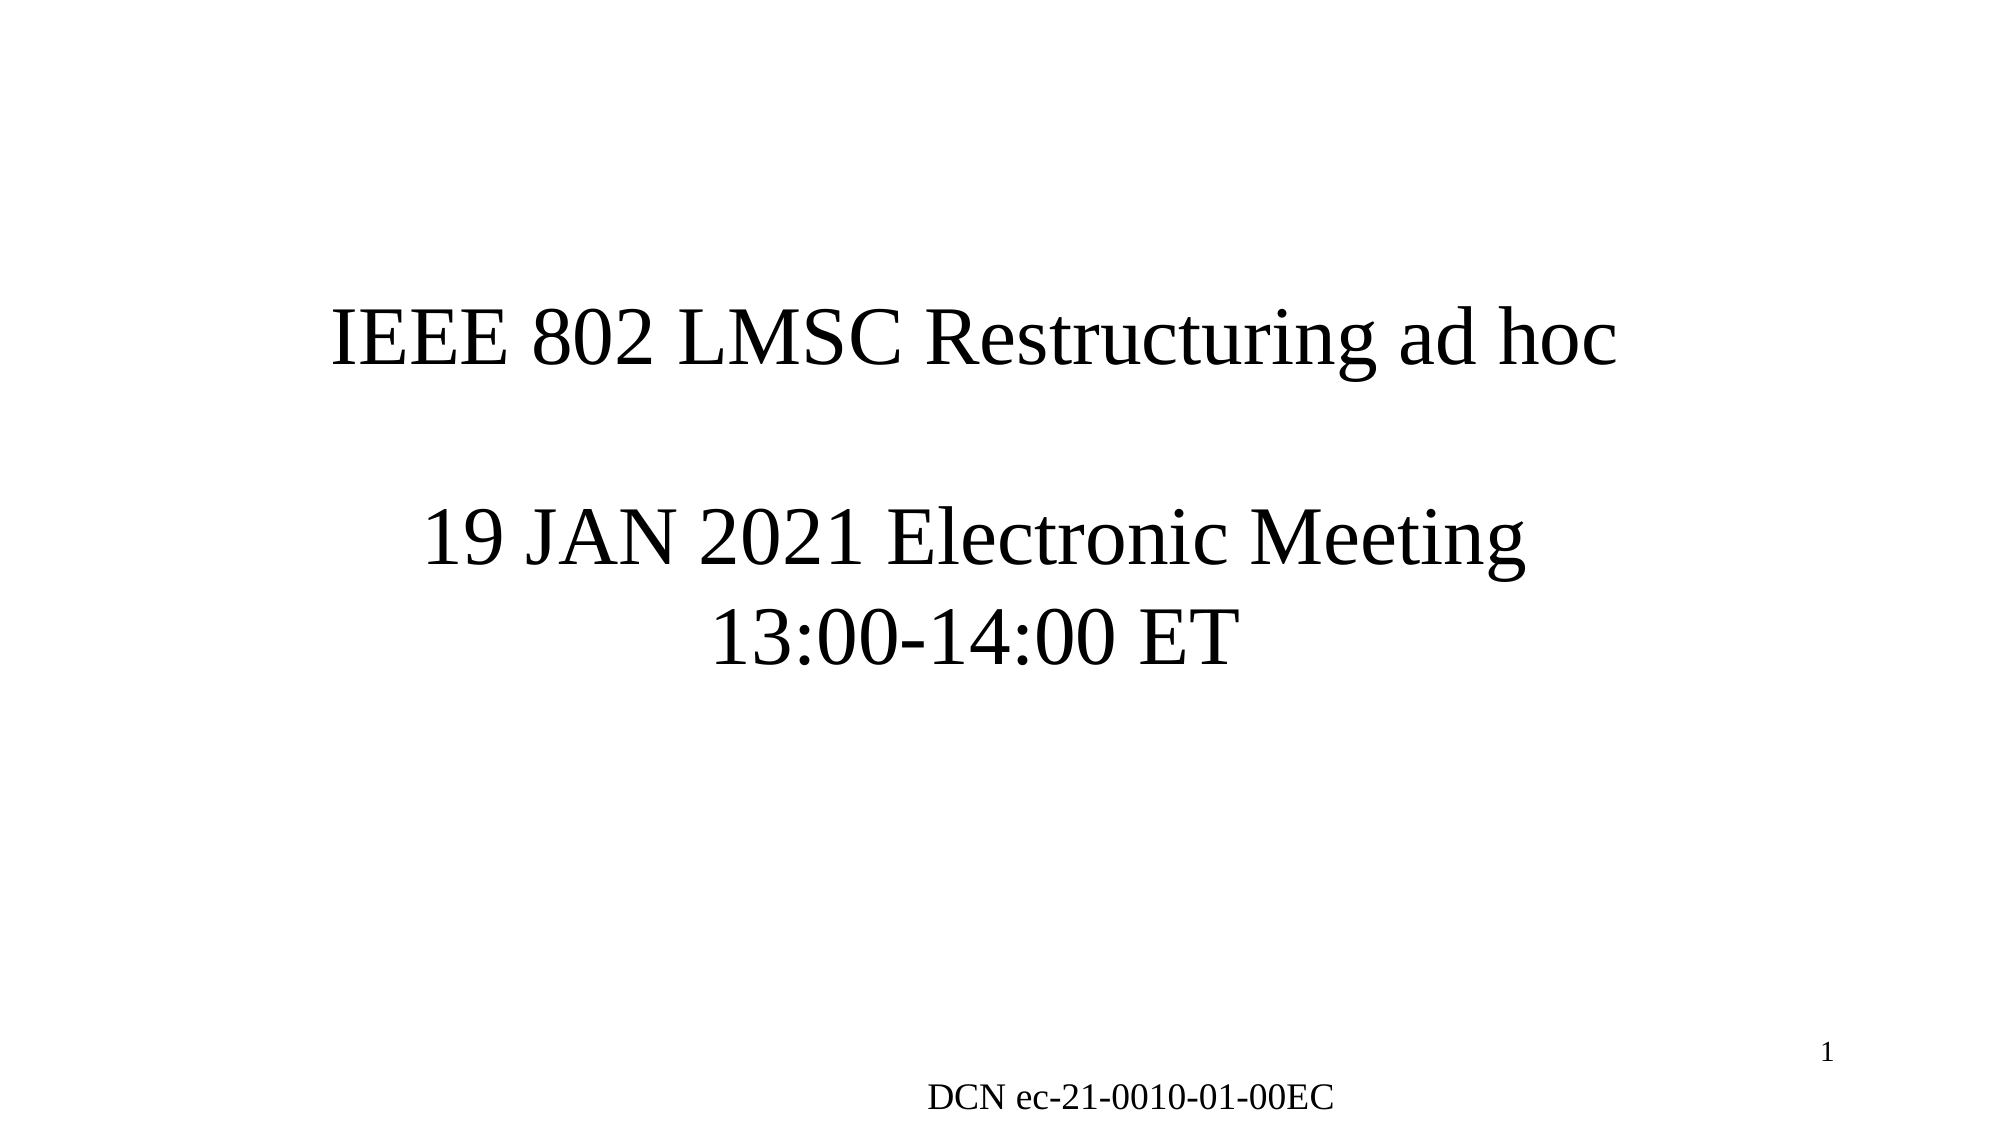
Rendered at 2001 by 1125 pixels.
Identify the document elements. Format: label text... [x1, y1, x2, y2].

text_box DCN ec-21-0010-01-00EC [912, 1064, 1780, 1125]
title IEEE 802 LMSC Restructuring ad hoc 19 JAN 2021 Electronic Meeting 13:00-14:00 ET [274, 224, 1676, 938]
slide_number 1 [1433, 1024, 1851, 1101]
